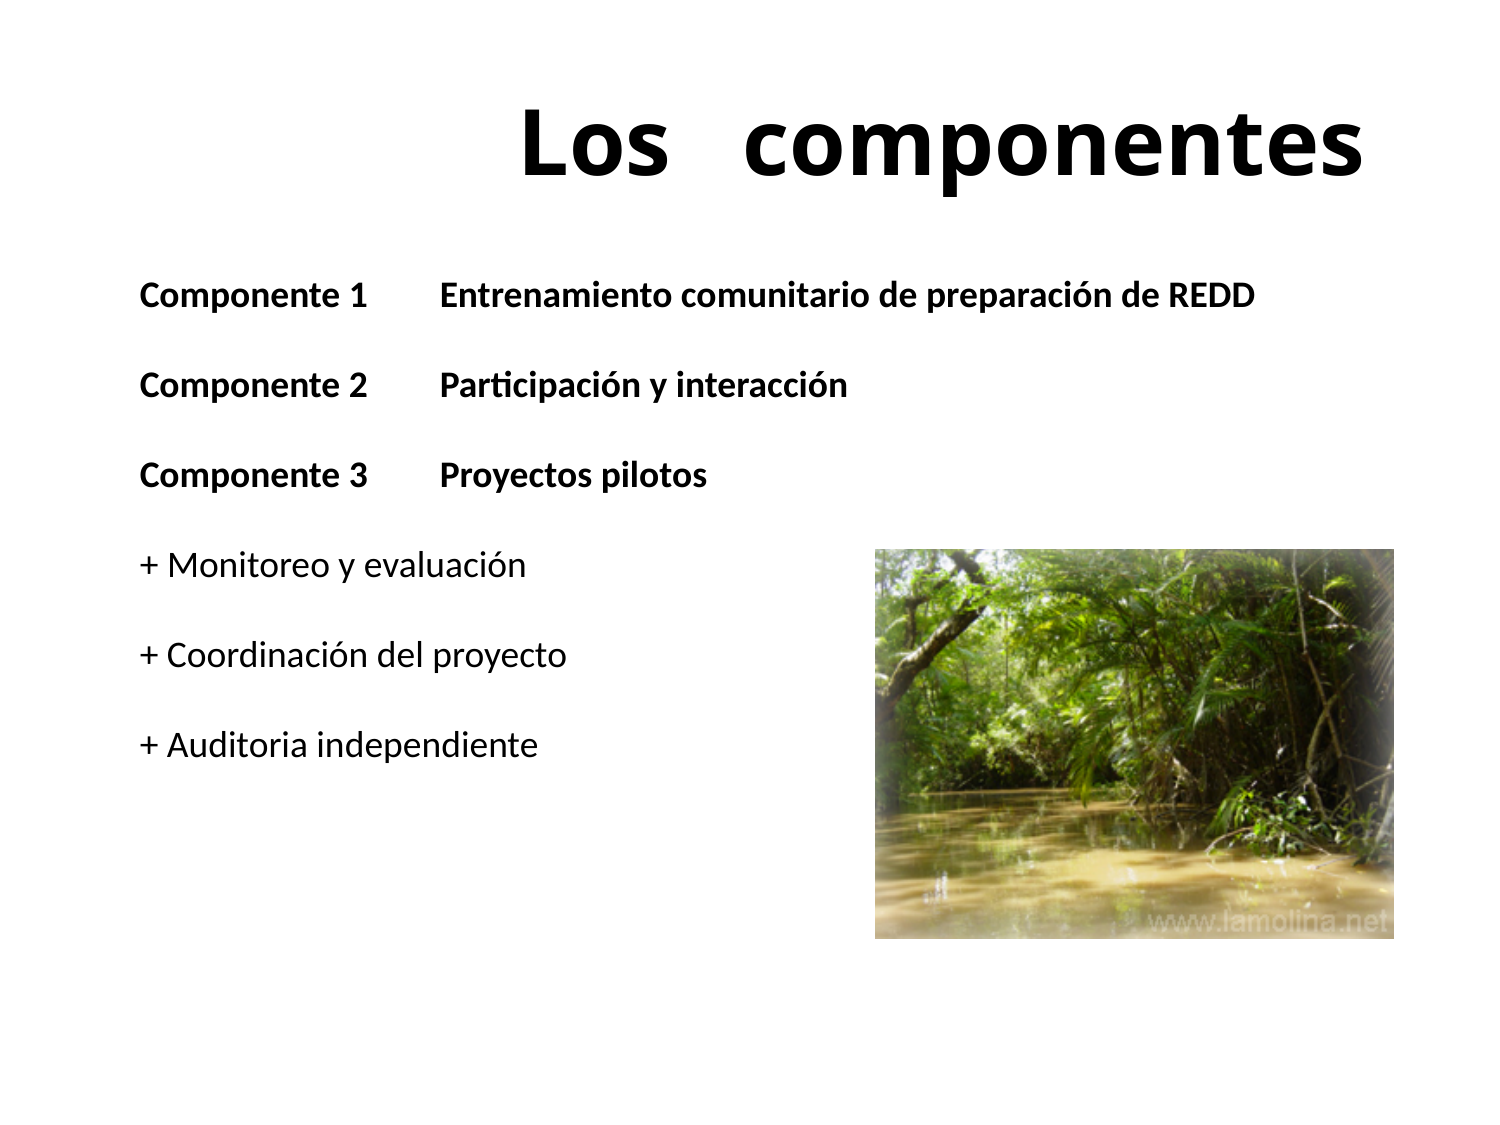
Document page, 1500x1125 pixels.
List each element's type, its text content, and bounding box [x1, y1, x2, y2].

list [874, 549, 1394, 940]
text_box Componente 1 Entrenamiento comunitario de preparación de REDD Componente 2 Participación y interacción Componente 3 Proyectos pilotos + Monitoreo y evaluación + Coordinación del proyecto + Auditoria independiente [125, 262, 1375, 863]
title Los componentes [75, 45, 1425, 233]
